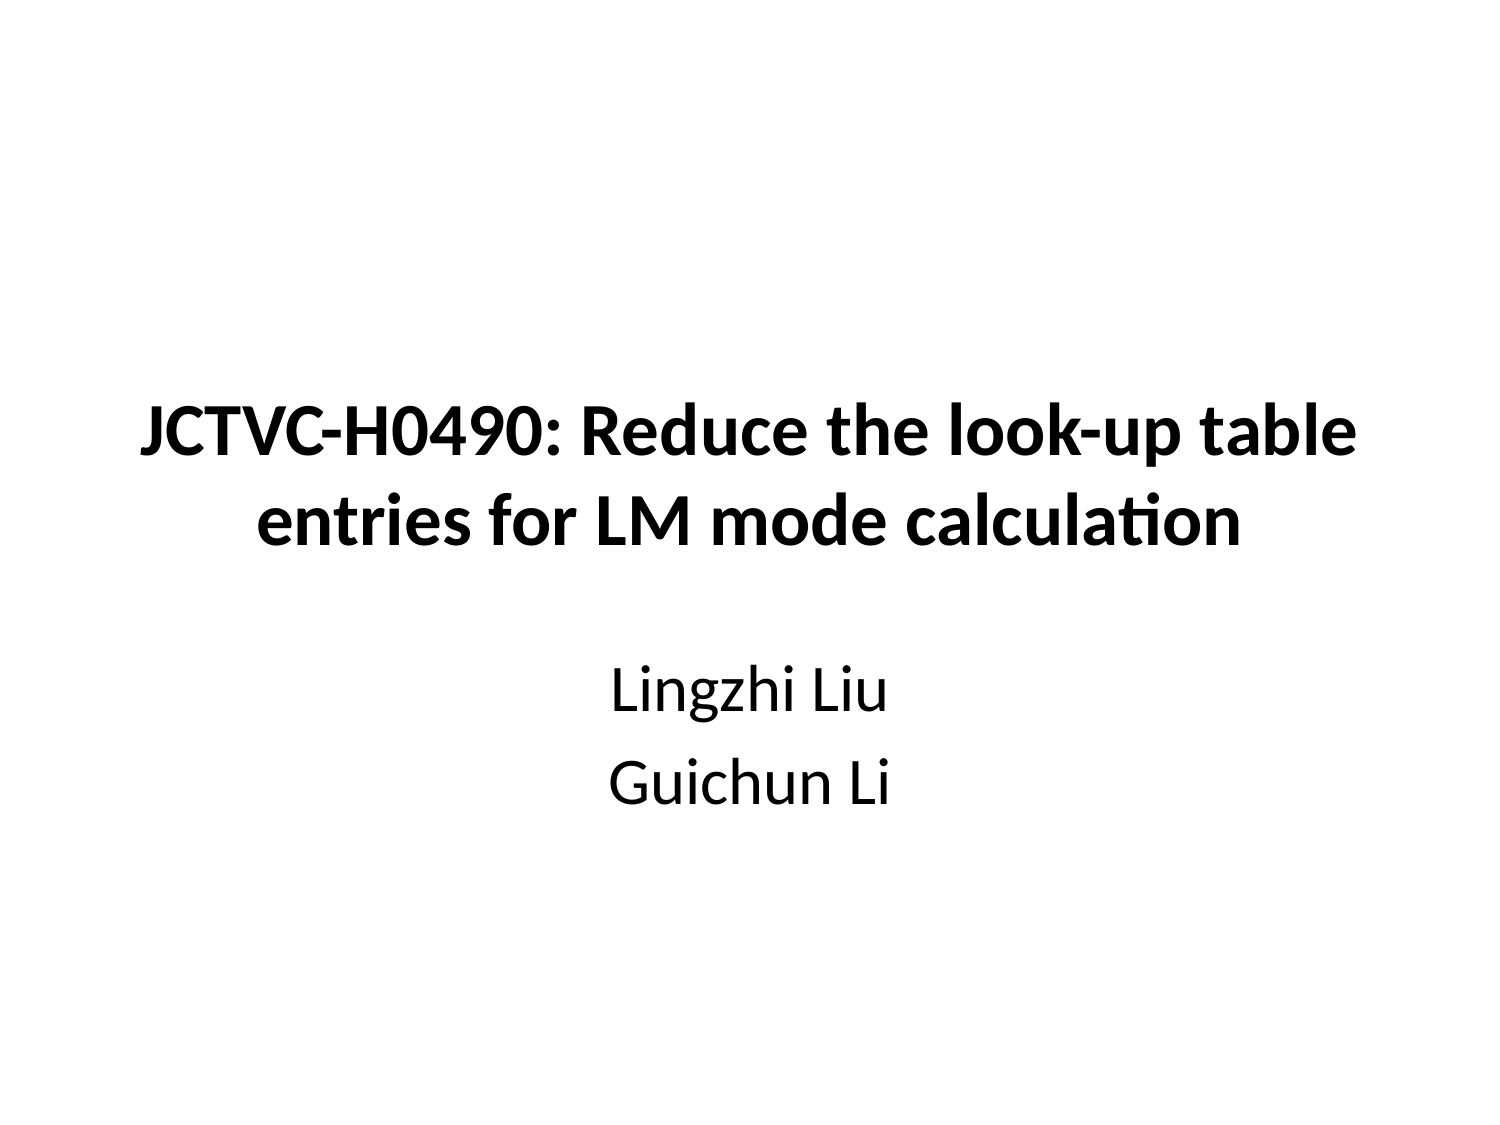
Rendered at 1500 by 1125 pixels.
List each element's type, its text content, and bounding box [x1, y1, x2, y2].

title JCTVC-H0490: Reduce the look-up table entries for LM mode calculation [112, 349, 1388, 591]
subtitle Lingzhi Liu Guichun Li [225, 637, 1275, 925]
